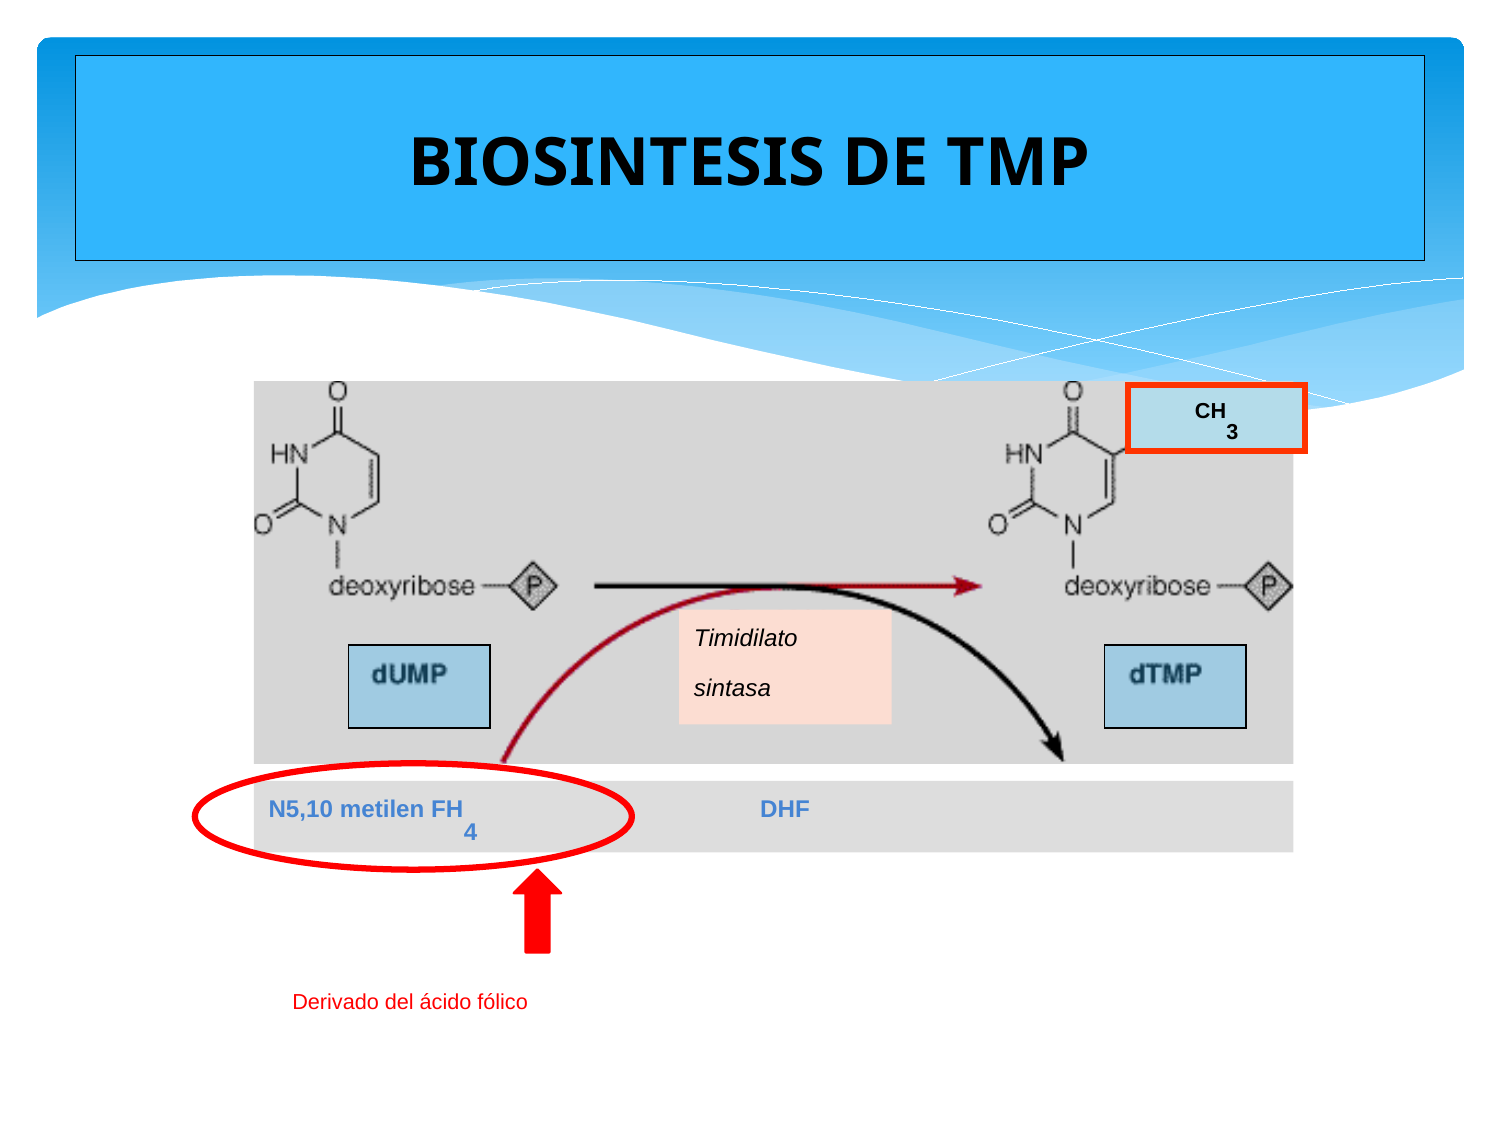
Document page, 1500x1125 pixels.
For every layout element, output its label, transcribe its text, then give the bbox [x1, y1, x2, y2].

text_box N5,10 metilen FH4 DHF [581, 780, 1294, 853]
text_box [193, 773, 634, 871]
text_box CH3 [1298, 385, 1306, 452]
text_box Derivado del ácido fólico [277, 975, 845, 1036]
title BIOSINTESIS DE TMP [75, 55, 1425, 261]
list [253, 381, 1294, 764]
text_box [512, 868, 563, 954]
